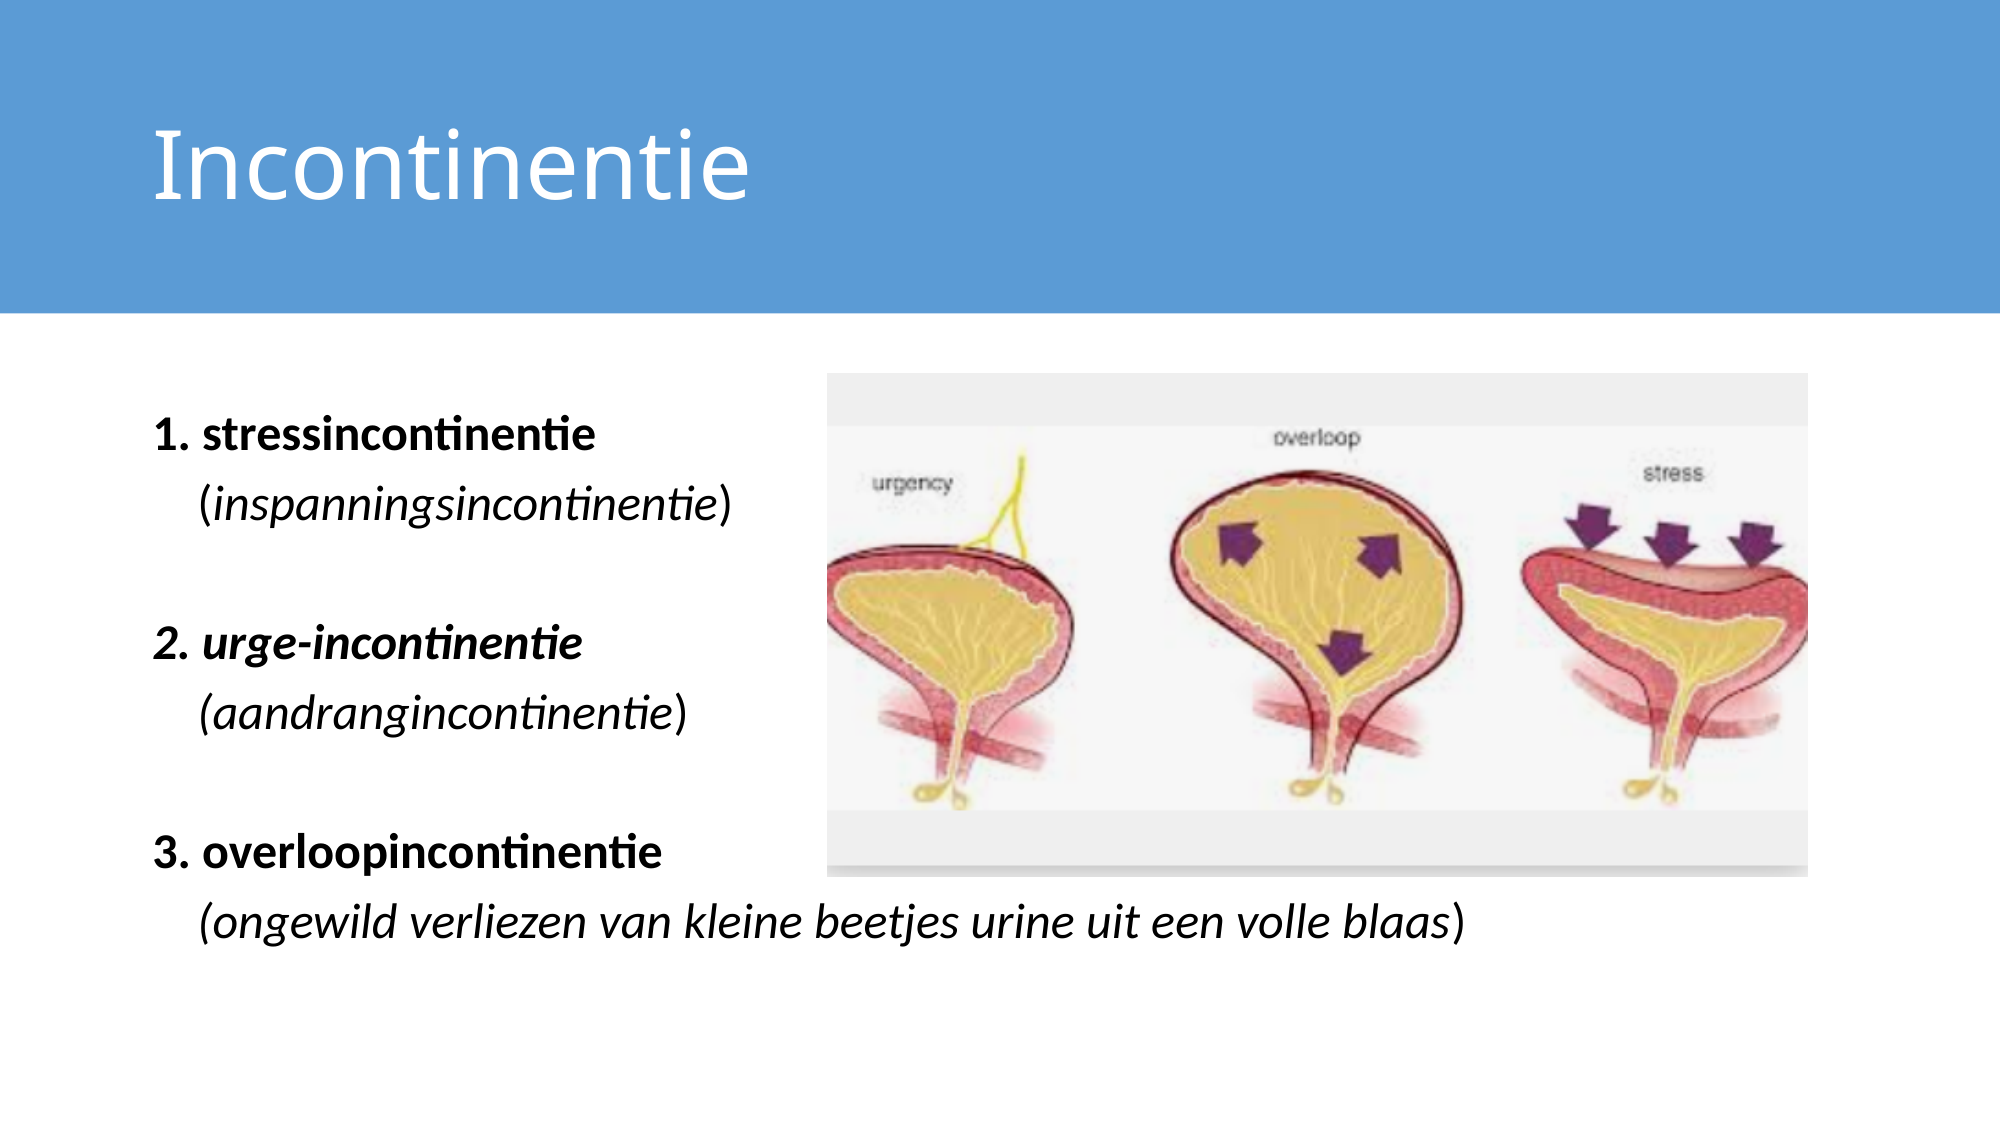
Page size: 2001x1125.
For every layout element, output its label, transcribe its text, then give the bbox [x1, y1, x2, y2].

title Incontinentie [137, 59, 1863, 278]
text_box [0, 0, 2000, 314]
picture [827, 373, 1808, 877]
list 1. stressincontinentie (inspanningsincontinentie) 2. urge-incontinentie (aandrangincontinentie) 3. overloopincontinentie (ongewild verliezen van kleine beetjes urine uit een volle blaas) [137, 399, 1863, 1014]
